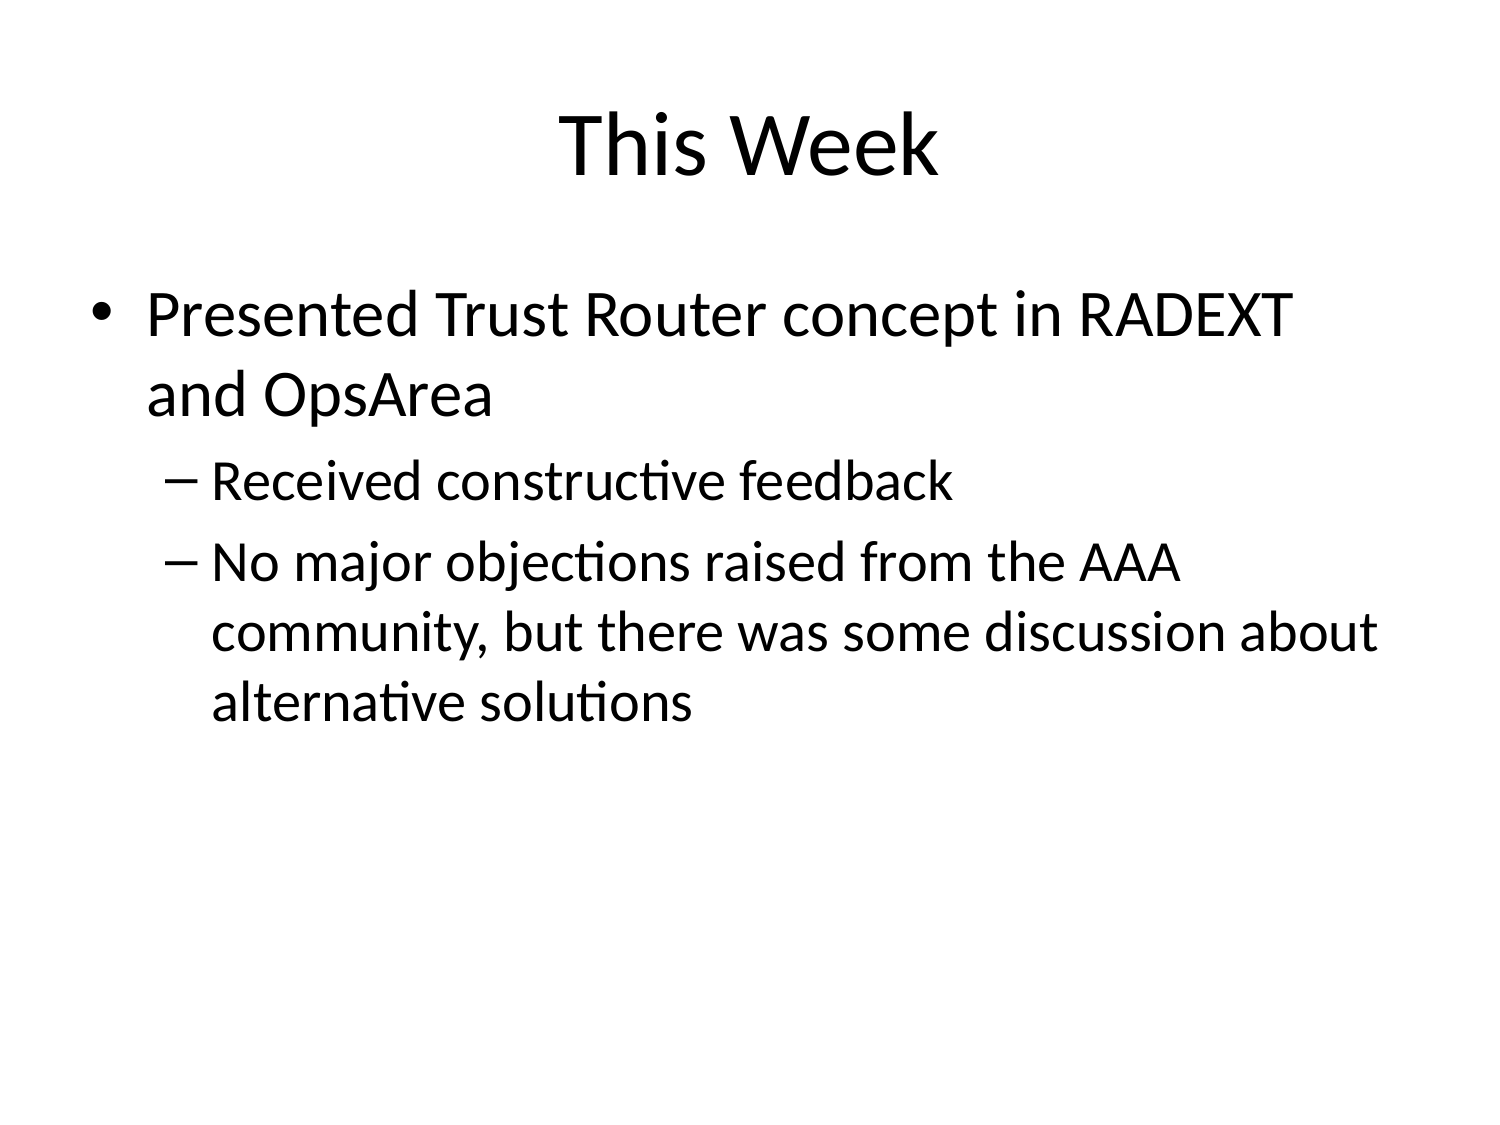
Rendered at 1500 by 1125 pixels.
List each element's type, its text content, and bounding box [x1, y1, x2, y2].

list Presented Trust Router concept in RADEXT and OpsArea Received constructive feedback No major objections raised from the AAA community, but there was some discussion about alternative solutions [75, 262, 1425, 1005]
title This Week [75, 45, 1425, 233]
